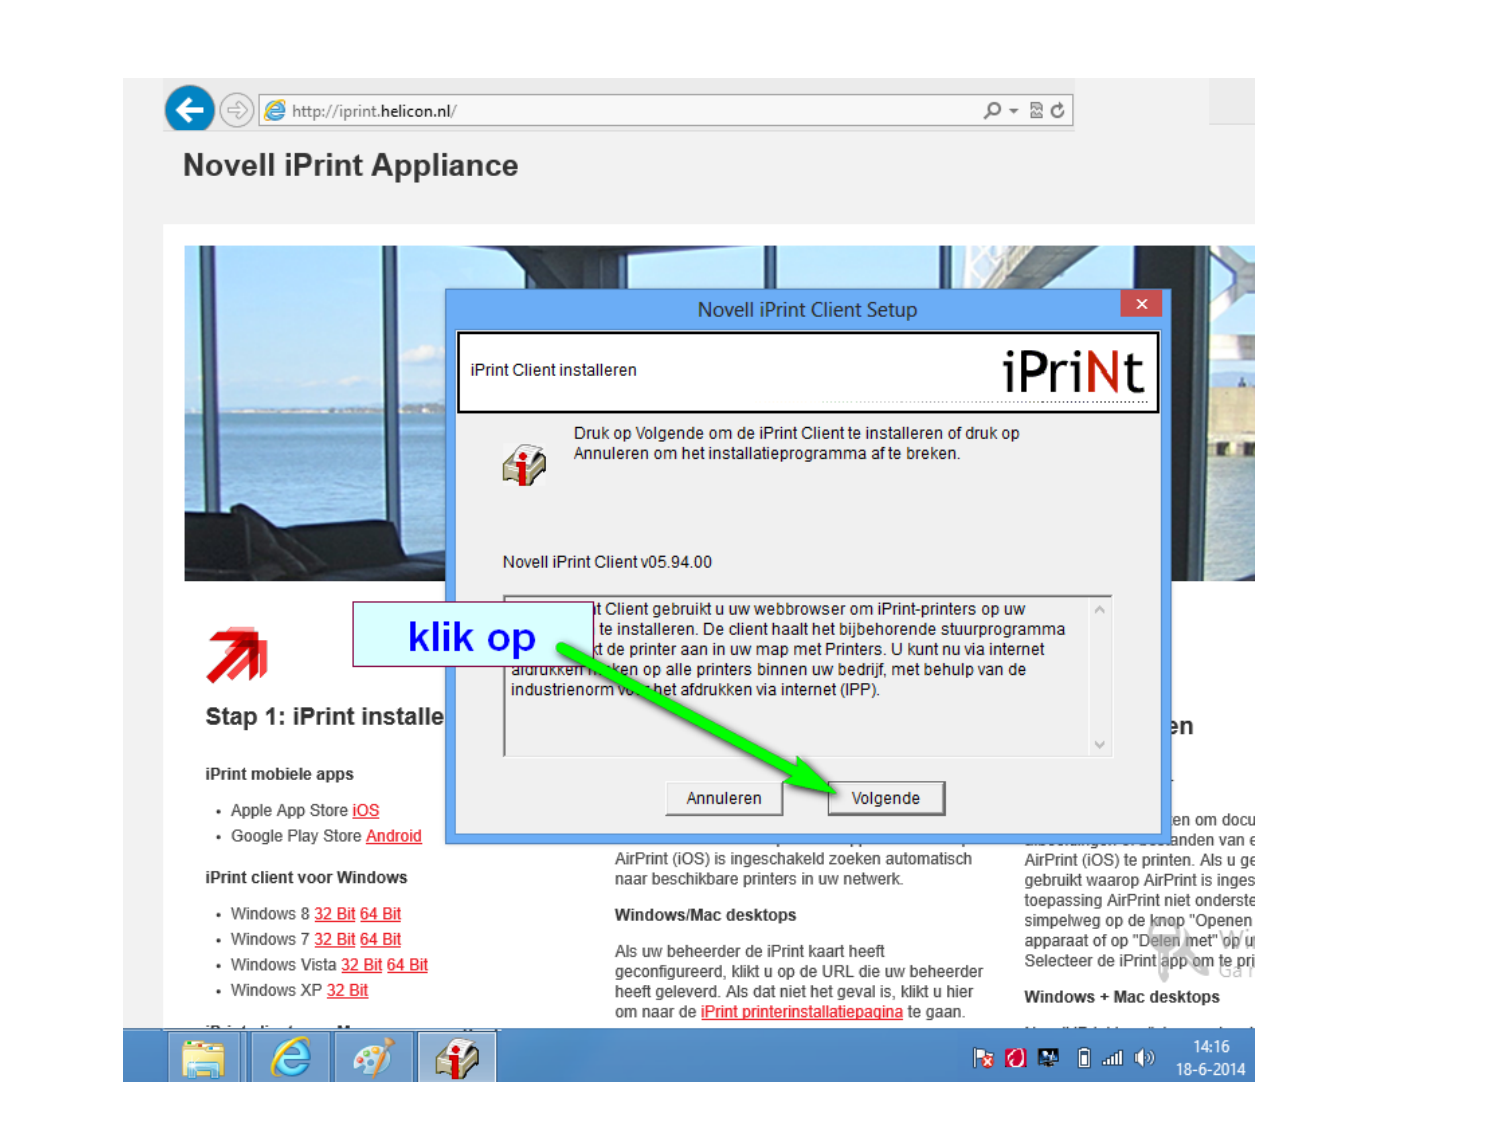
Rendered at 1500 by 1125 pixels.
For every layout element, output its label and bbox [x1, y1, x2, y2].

picture [123, 77, 1256, 1082]
